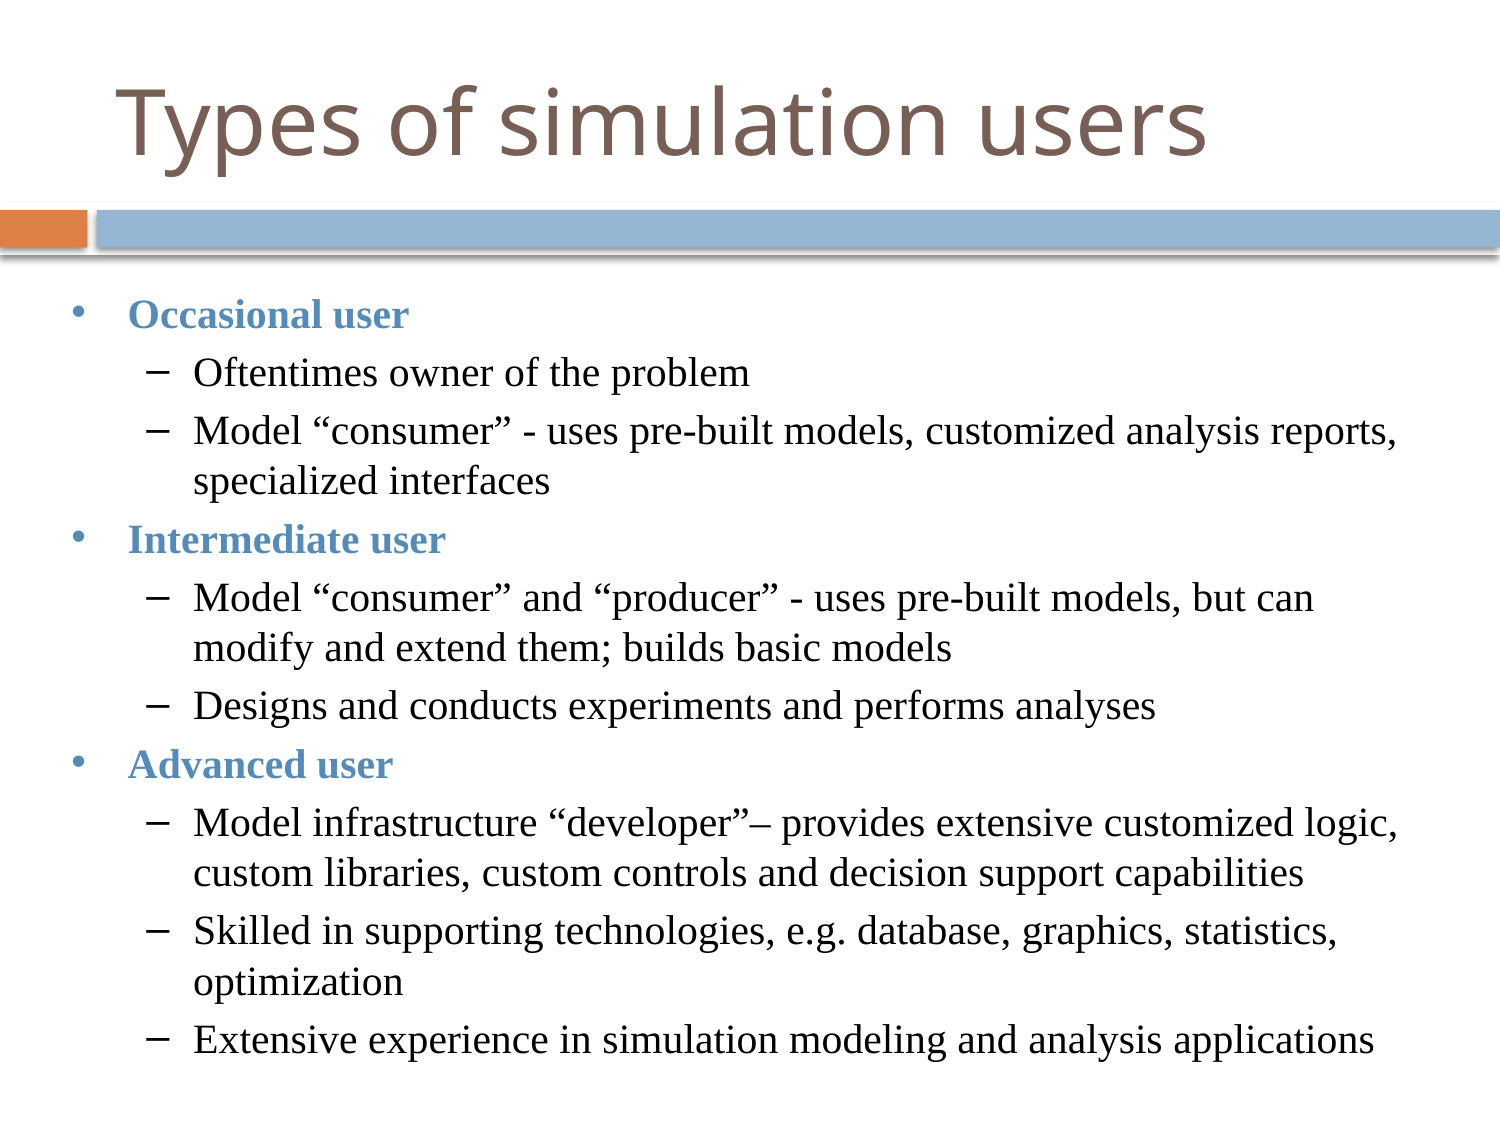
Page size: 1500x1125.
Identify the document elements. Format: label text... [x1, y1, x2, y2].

text_box Occasional user Oftentimes owner of the problem Model “consumer” - uses pre-built models, customized analysis reports, specialized interfaces Intermediate user Model “consumer” and “producer” - uses pre-built models, but can modify and extend them; builds basic models Designs and conducts experiments and performs analyses Advanced user Model infrastructure “developer”– provides extensive customized logic, custom libraries, custom controls and decision support capabilities Skilled in supporting technologies, e.g. database, graphics, statistics, optimization Extensive experience in simulation modeling and analysis applications [56, 278, 1439, 1069]
title Types of simulation users [100, 37, 1438, 200]
